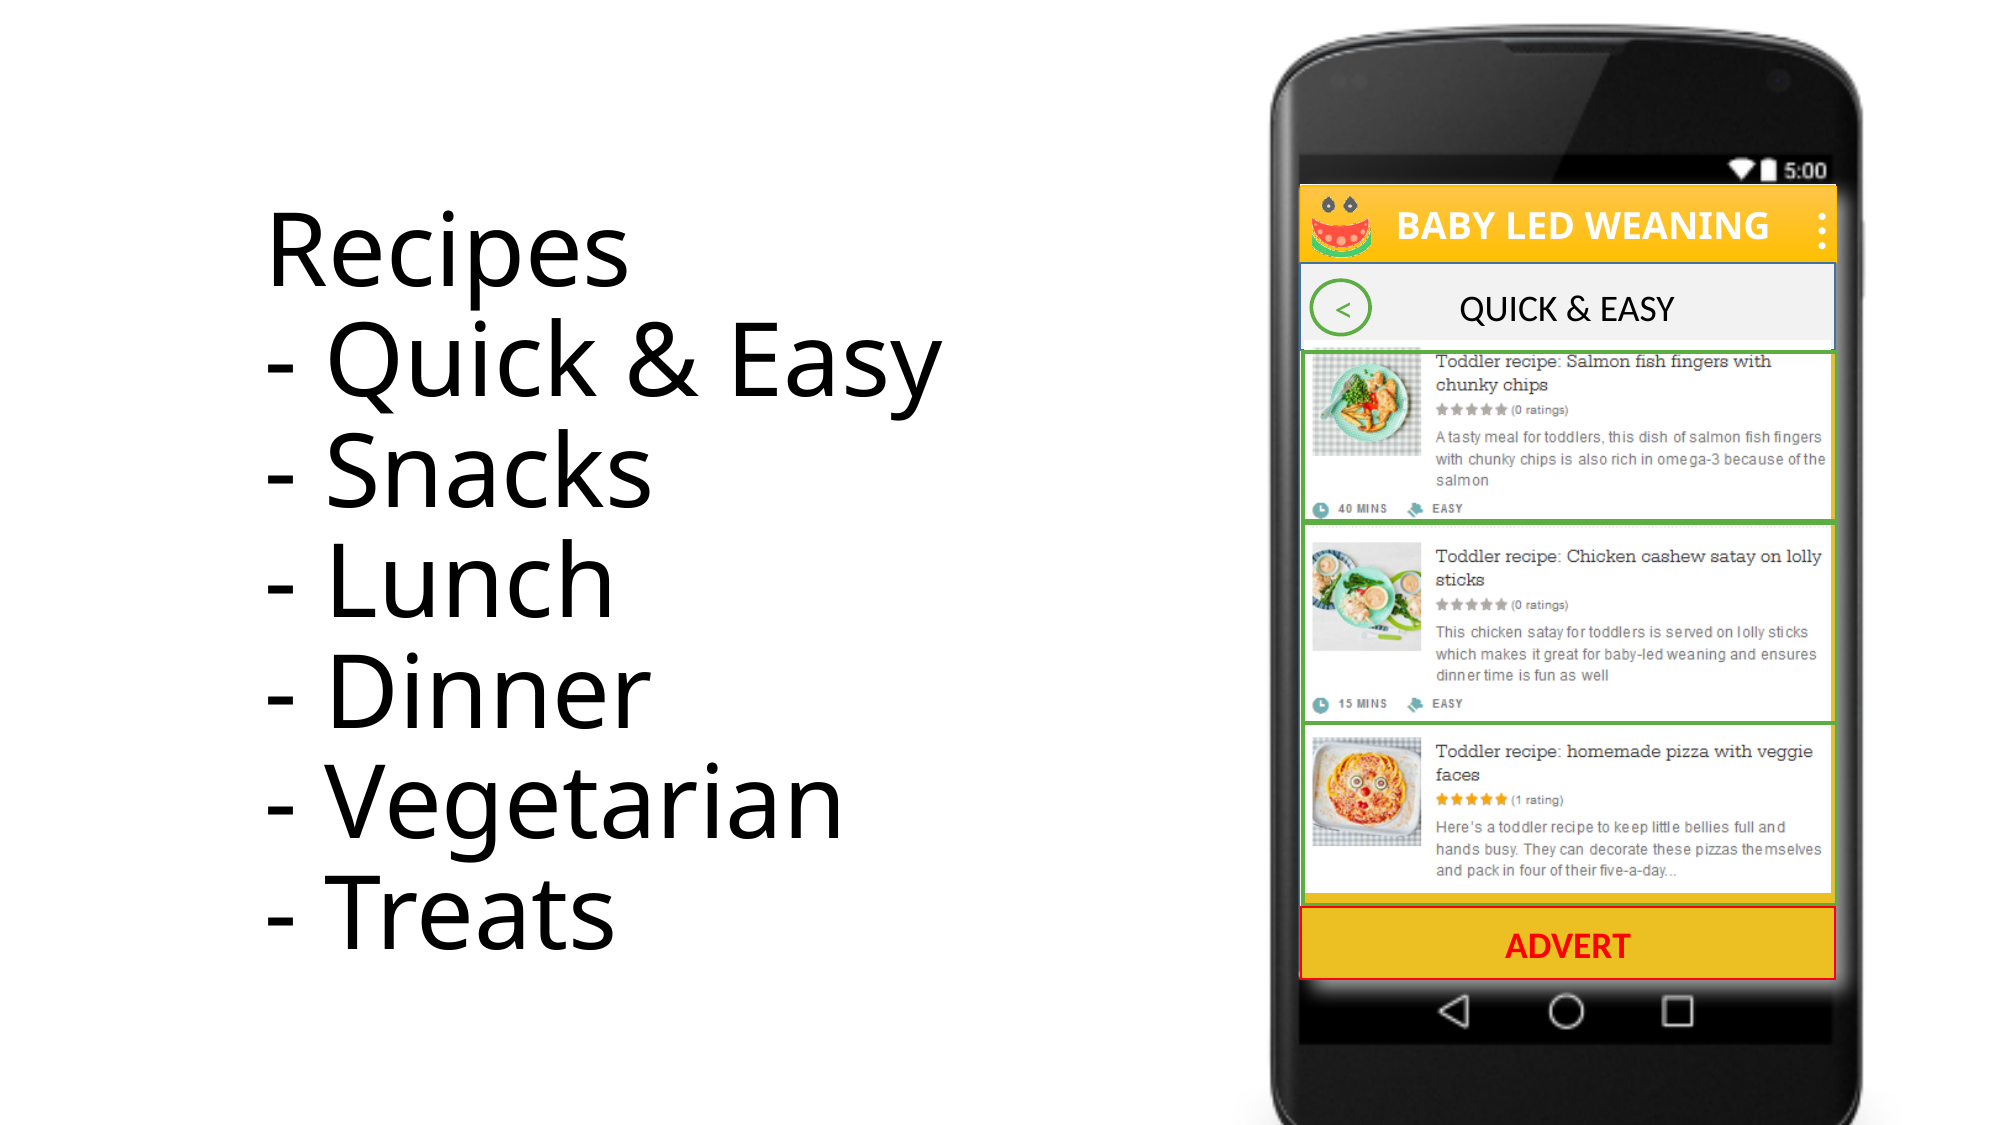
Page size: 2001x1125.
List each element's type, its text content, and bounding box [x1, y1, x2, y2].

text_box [1300, 186, 1837, 263]
title Recipes - Quick & Easy - Snacks - Lunch - Dinner - Vegetarian - Treats [249, 184, 1130, 980]
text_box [1133, 0, 1913, 1125]
picture [1304, 340, 1831, 893]
